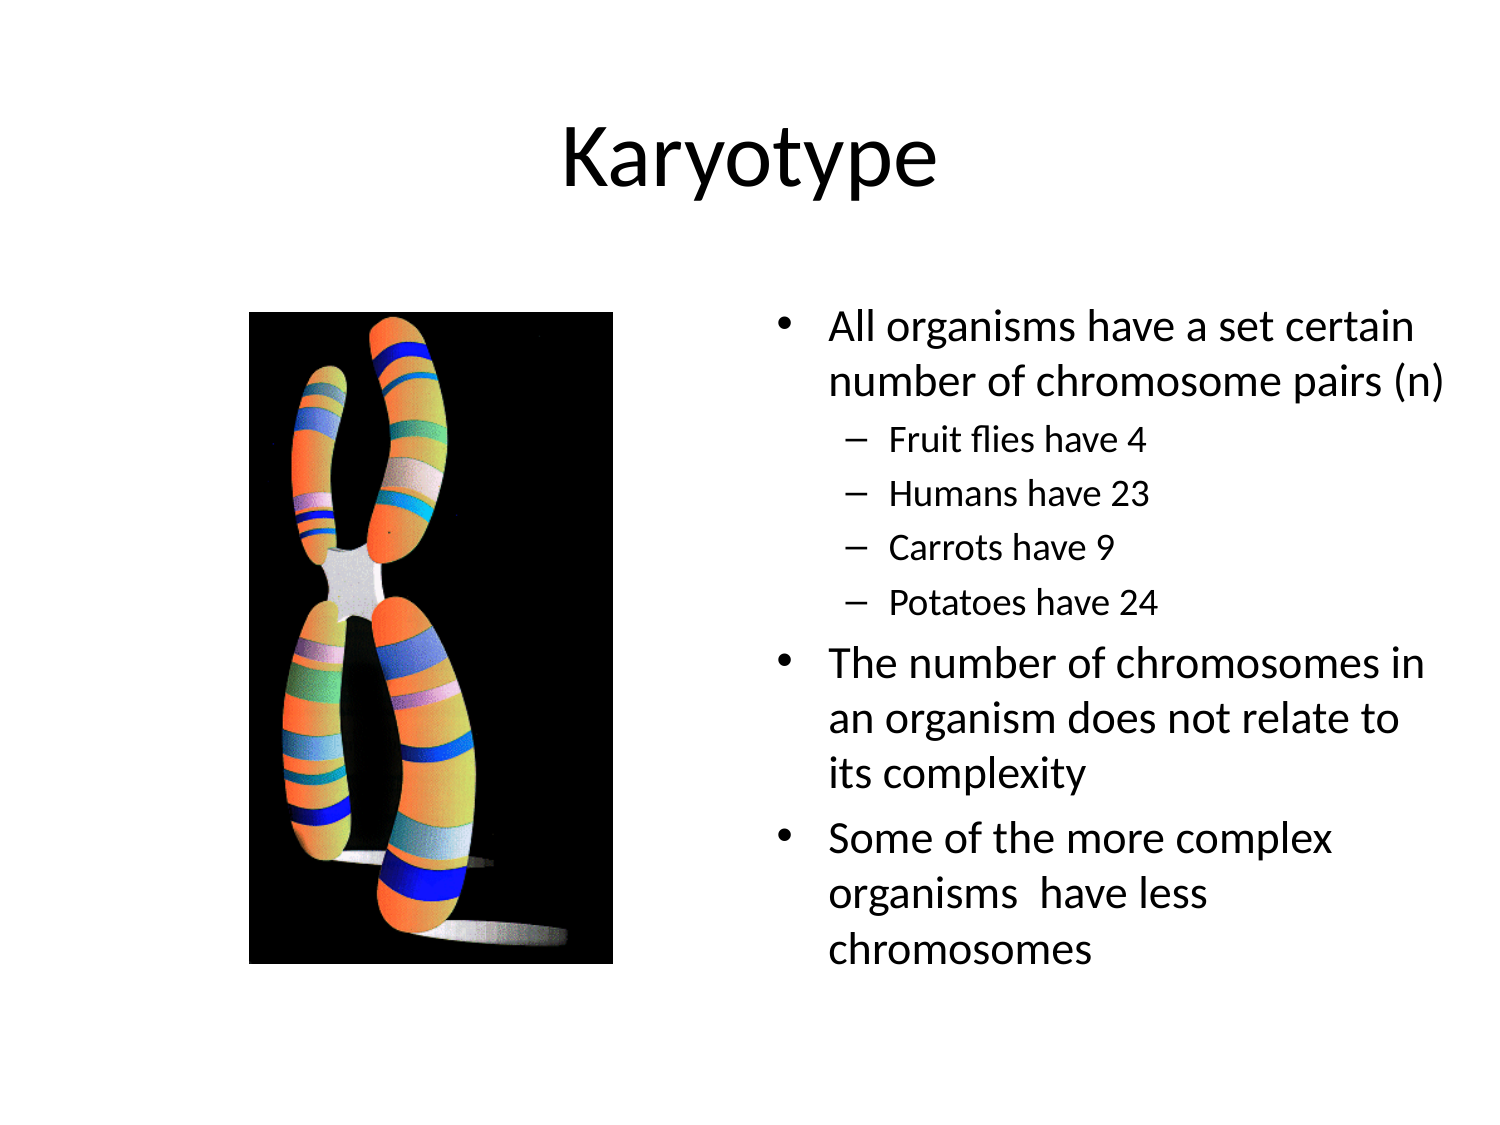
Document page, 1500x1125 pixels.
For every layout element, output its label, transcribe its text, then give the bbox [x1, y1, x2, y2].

list All organisms have a set certain number of chromosome pairs (n) Fruit flies have 4 Humans have 23 Carrots have 9 Potatoes have 24 The number of chromosomes in an organism does not relate to its complexity Some of the more complex organisms have less chromosomes [761, 287, 1463, 988]
picture [249, 312, 613, 965]
title Karyotype [94, 50, 1407, 250]
